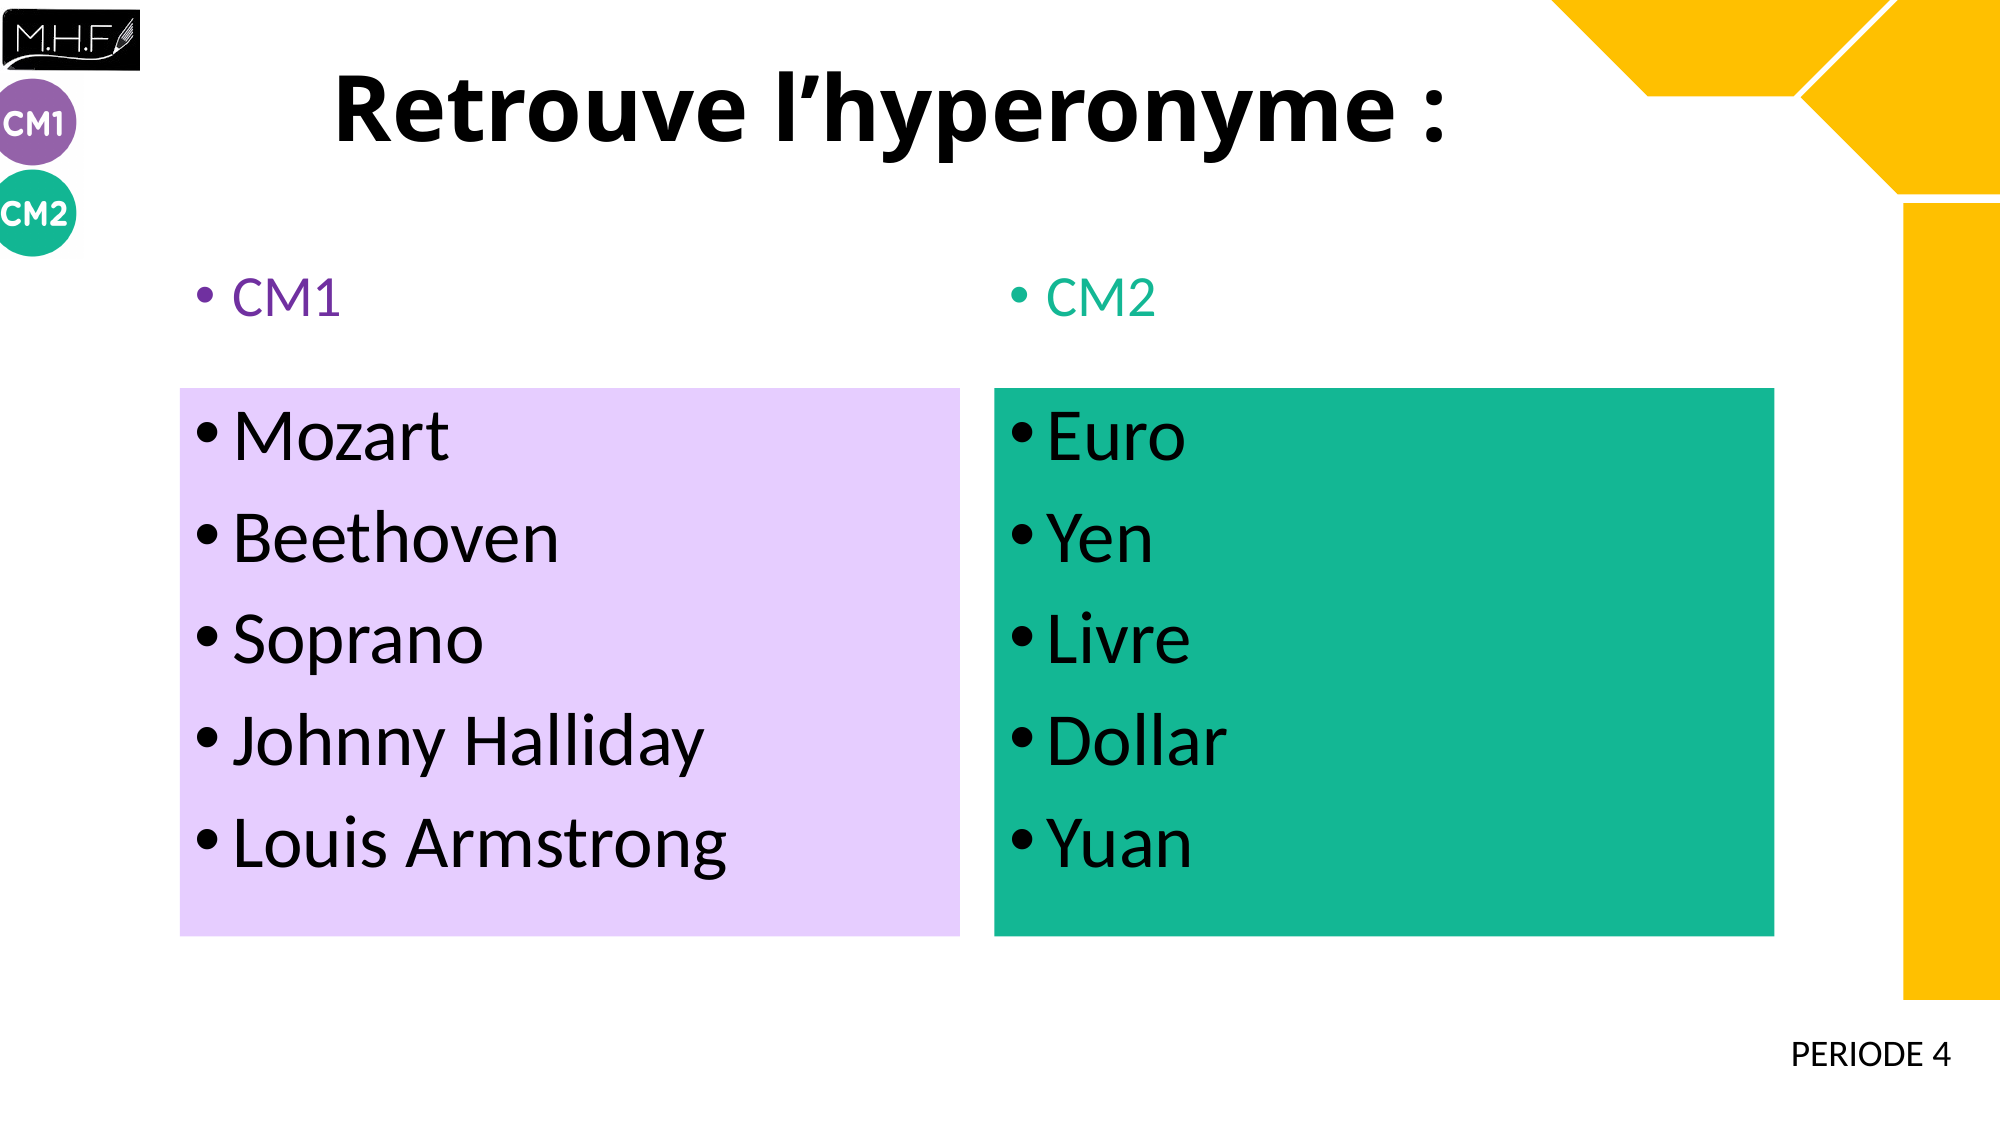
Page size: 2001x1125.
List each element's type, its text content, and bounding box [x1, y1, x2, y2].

text_box [1799, 0, 2000, 196]
text_box [1902, 202, 2000, 1001]
text_box Euro Yen Livre Dollar Yuan [994, 388, 1775, 937]
picture [0, 7, 140, 259]
text_box PERIODE 4 [1362, 1021, 1967, 1082]
title Retrouve l’hyperonyme : [316, 3, 1863, 221]
text_box CM1 [179, 258, 960, 388]
text_box Mozart Beethoven Soprano Johnny Halliday Louis Armstrong [179, 388, 960, 937]
text_box CM2 [994, 258, 1775, 388]
text_box [1549, 0, 1892, 98]
